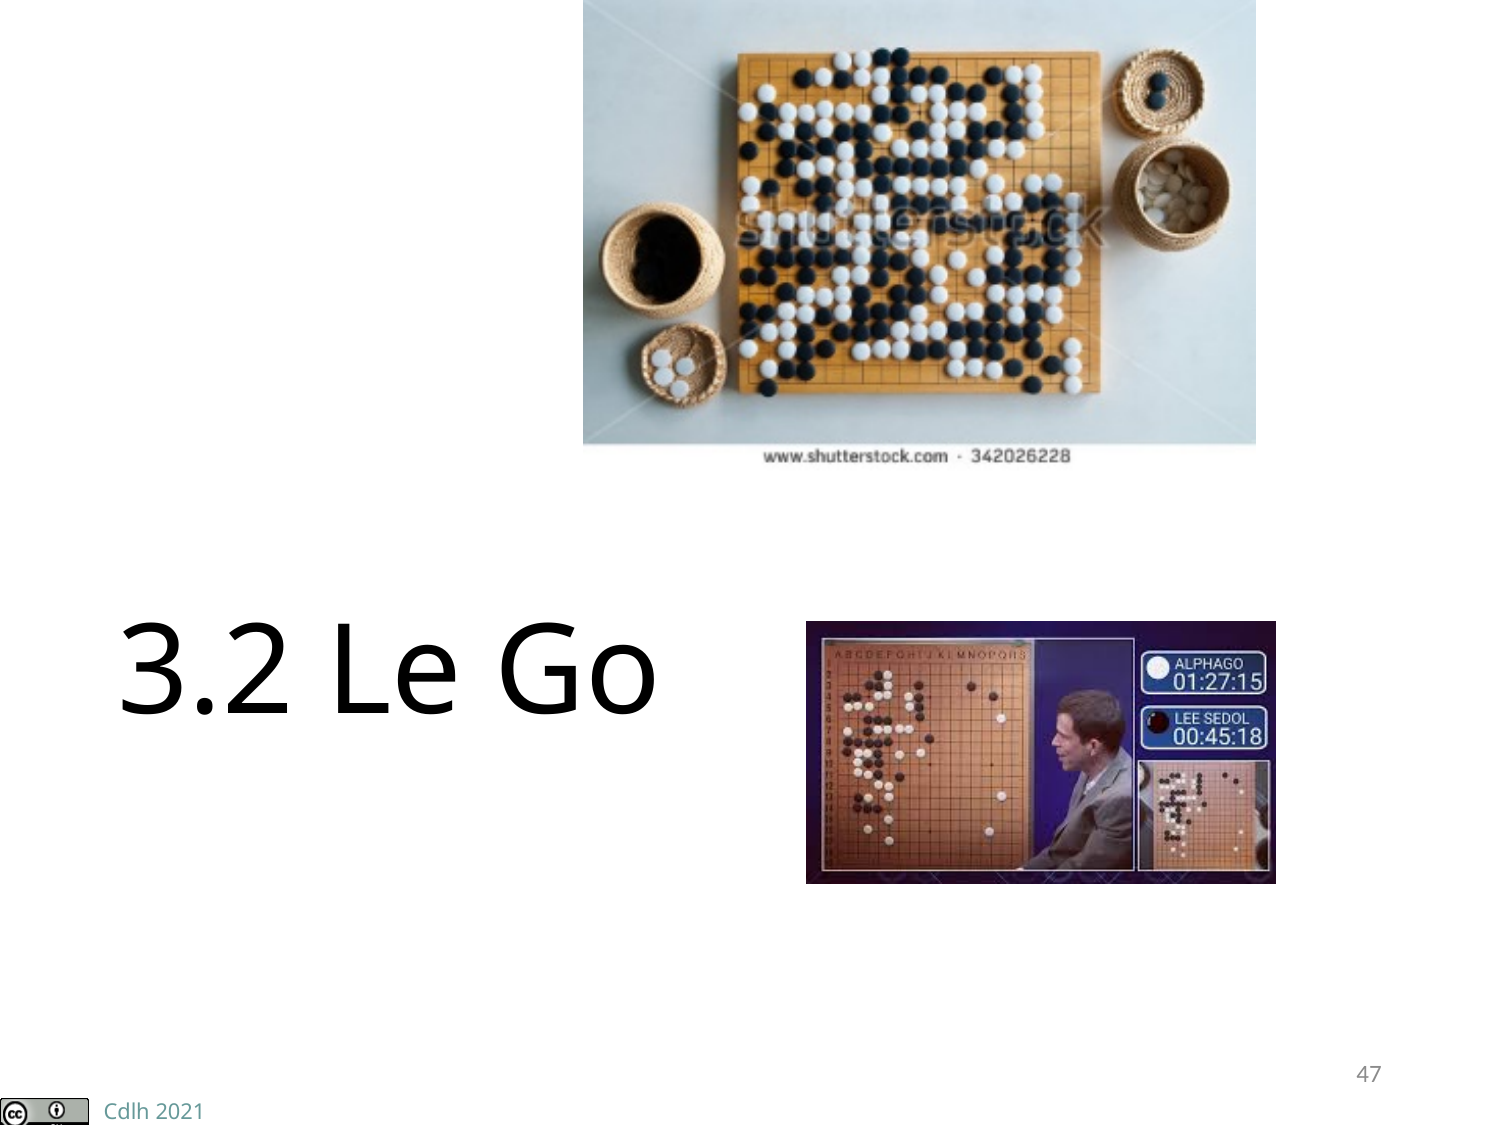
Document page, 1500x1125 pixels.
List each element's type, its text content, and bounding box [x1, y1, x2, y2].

picture [806, 621, 1276, 885]
title 3.2 Le Go [102, 280, 1397, 749]
picture [583, 0, 1256, 475]
slide_number 47 [1059, 1042, 1397, 1103]
picture [0, 1098, 89, 1125]
